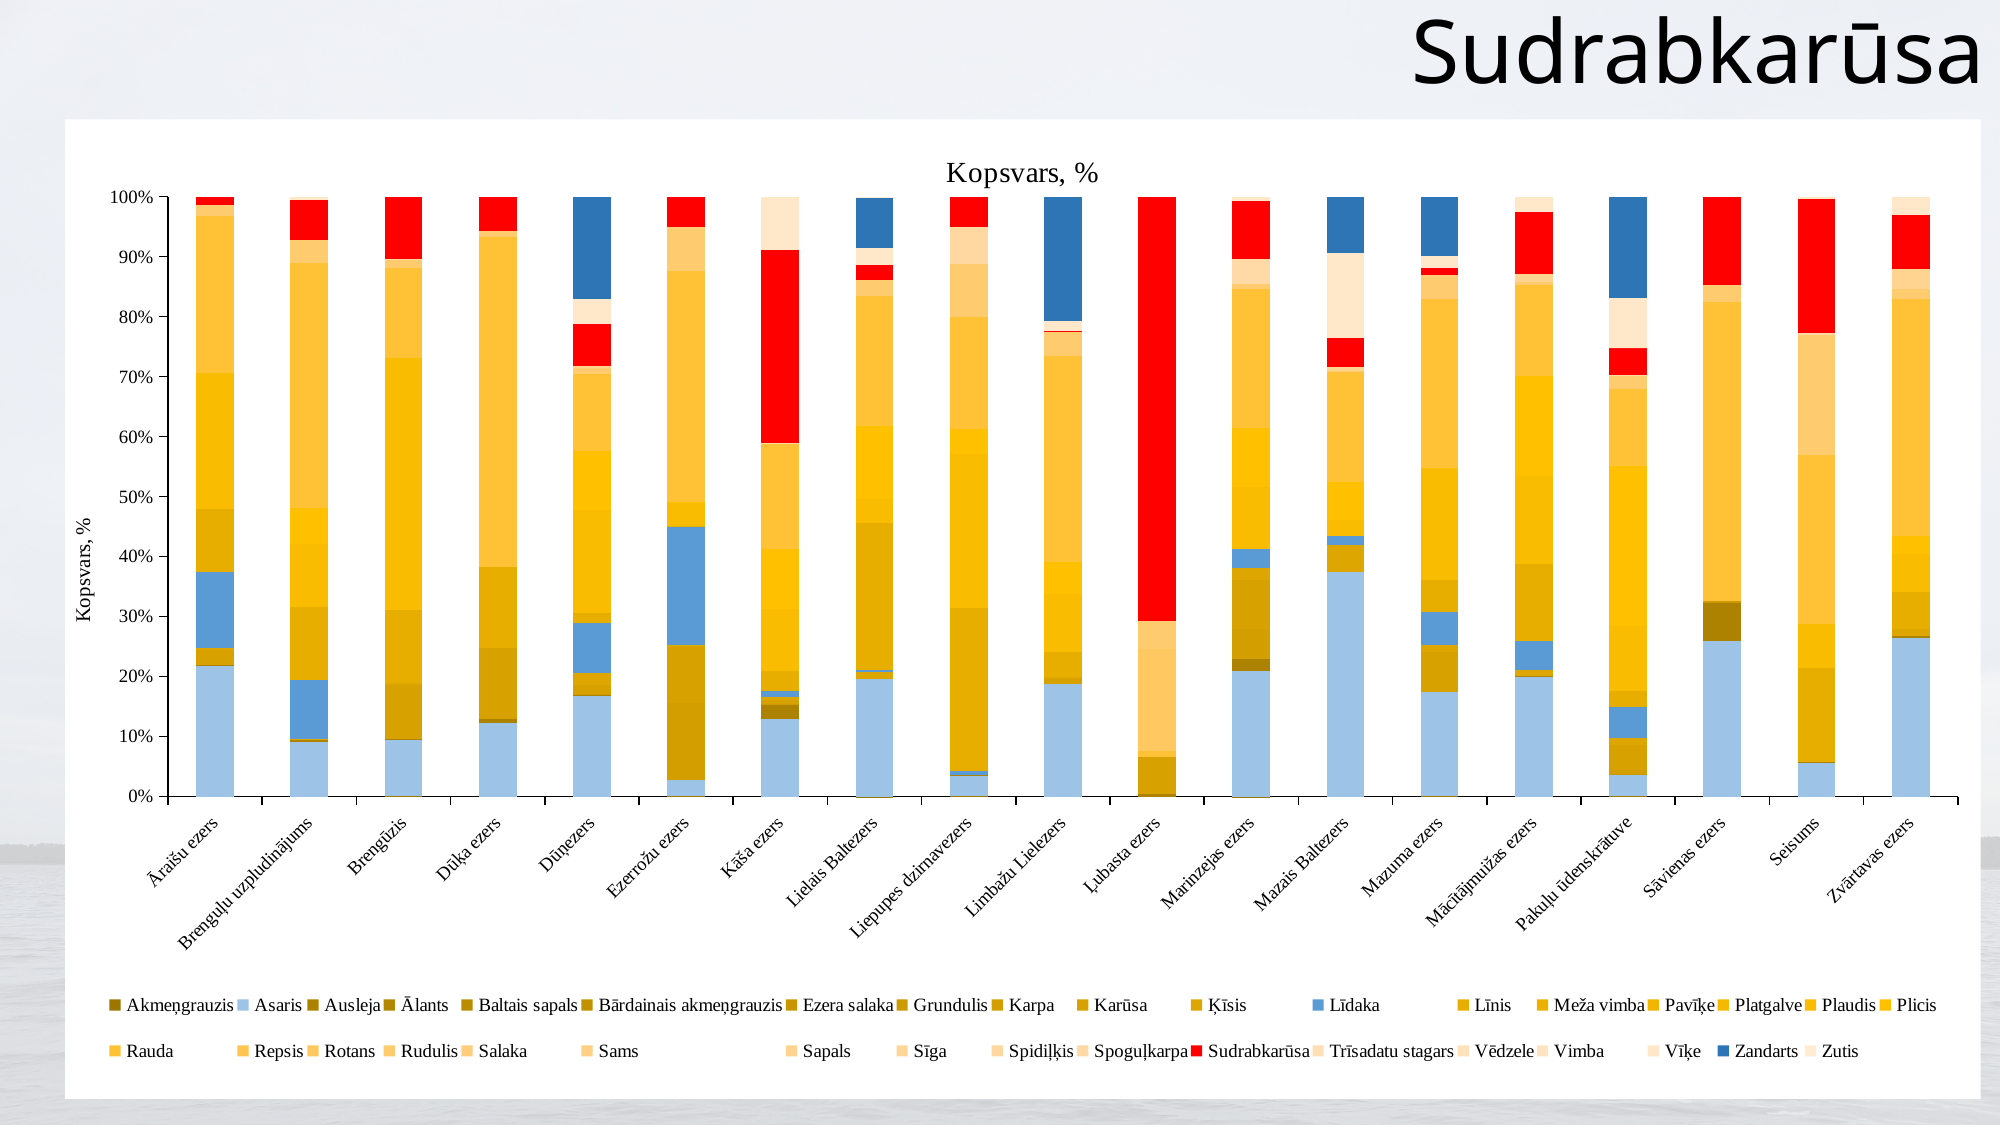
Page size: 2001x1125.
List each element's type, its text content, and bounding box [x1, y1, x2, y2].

chart [65, 119, 1981, 1099]
title Sudrabkarūsa [276, 0, 2000, 111]
